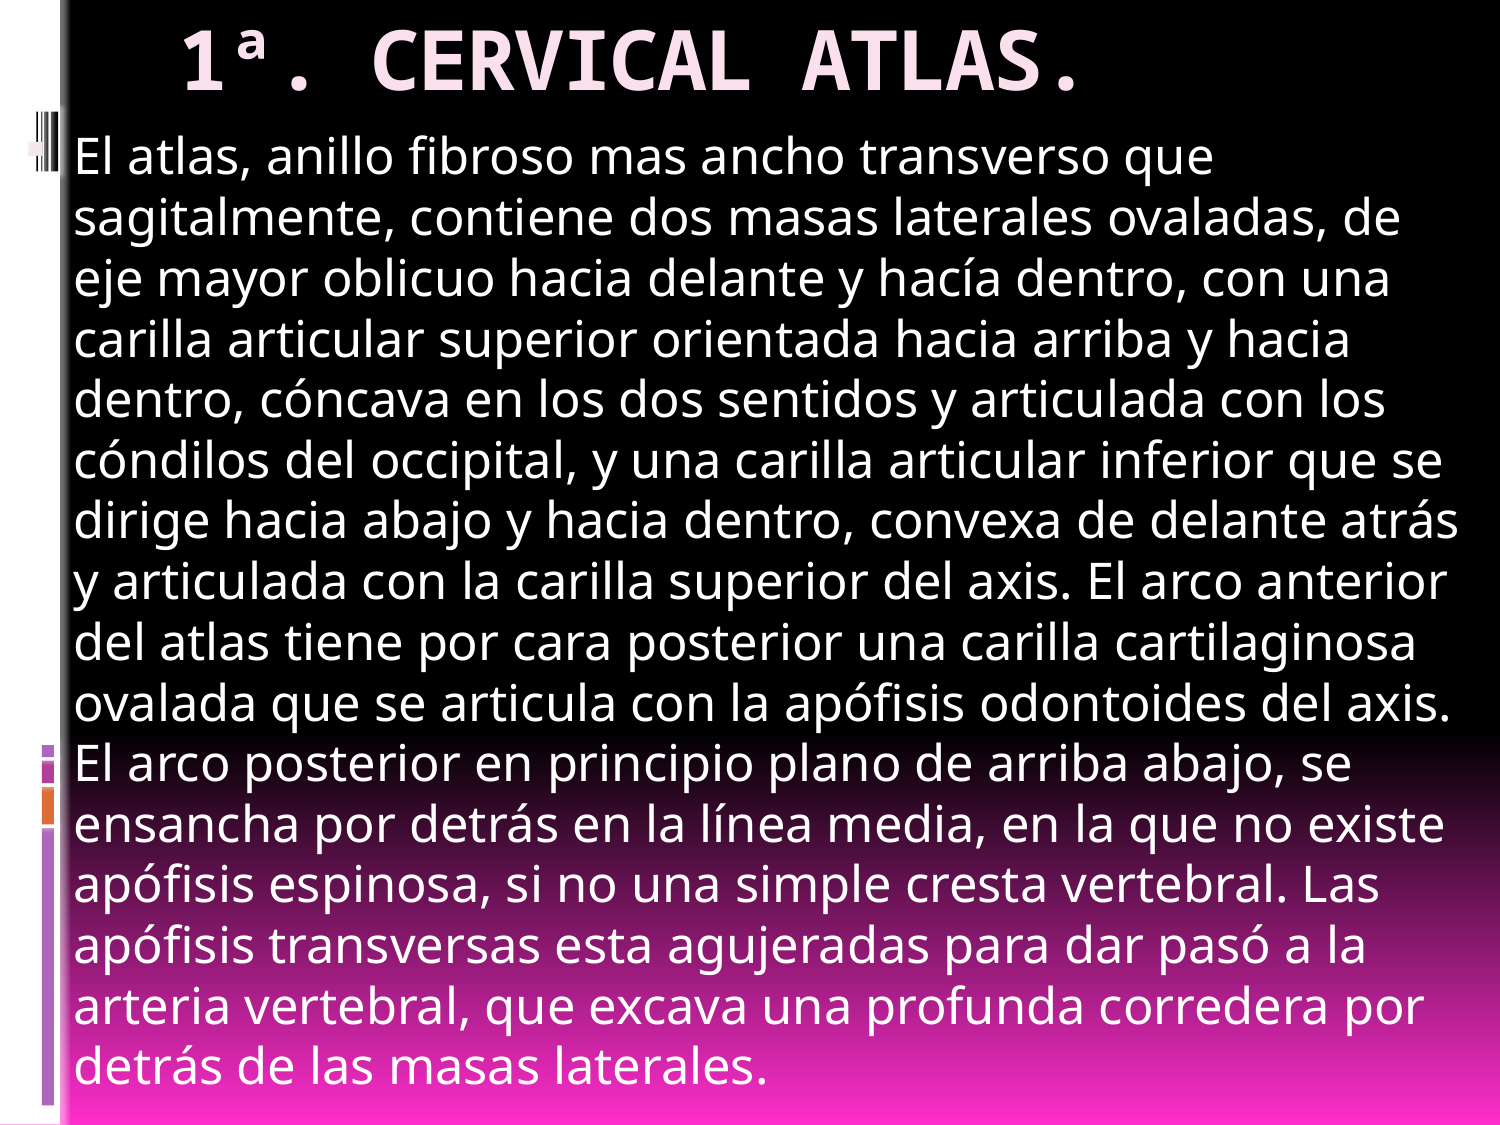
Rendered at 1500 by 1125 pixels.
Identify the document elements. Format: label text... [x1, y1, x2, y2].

title 1ª. CERVICAL ATLAS. [164, 0, 1425, 117]
list El atlas, anillo fibroso mas ancho transverso que sagitalmente, contiene dos masas laterales ovaladas, de eje mayor oblicuo hacia delante y hacía dentro, con una carilla articular superior orientada hacia arriba y hacia dentro, cóncava en los dos sentidos y articulada con los cóndilos del occipital, y una carilla articular inferior que se dirige hacia abajo y hacia dentro, convexa de delante atrás y articulada con la carilla superior del axis. El arco anterior del atlas tiene por cara posterior una carilla cartilaginosa ovalada que se articula con la apófisis odontoides del axis. El arco posterior en principio plano de arriba abajo, se ensancha por detrás en la línea media, en la que no existe apófisis espinosa, si no una simple cresta vertebral. Las apófisis transversas esta agujeradas para dar pasó a la arteria vertebral, que excava una profunda corredera por detrás de las masas laterales. [0, 117, 1500, 1125]
